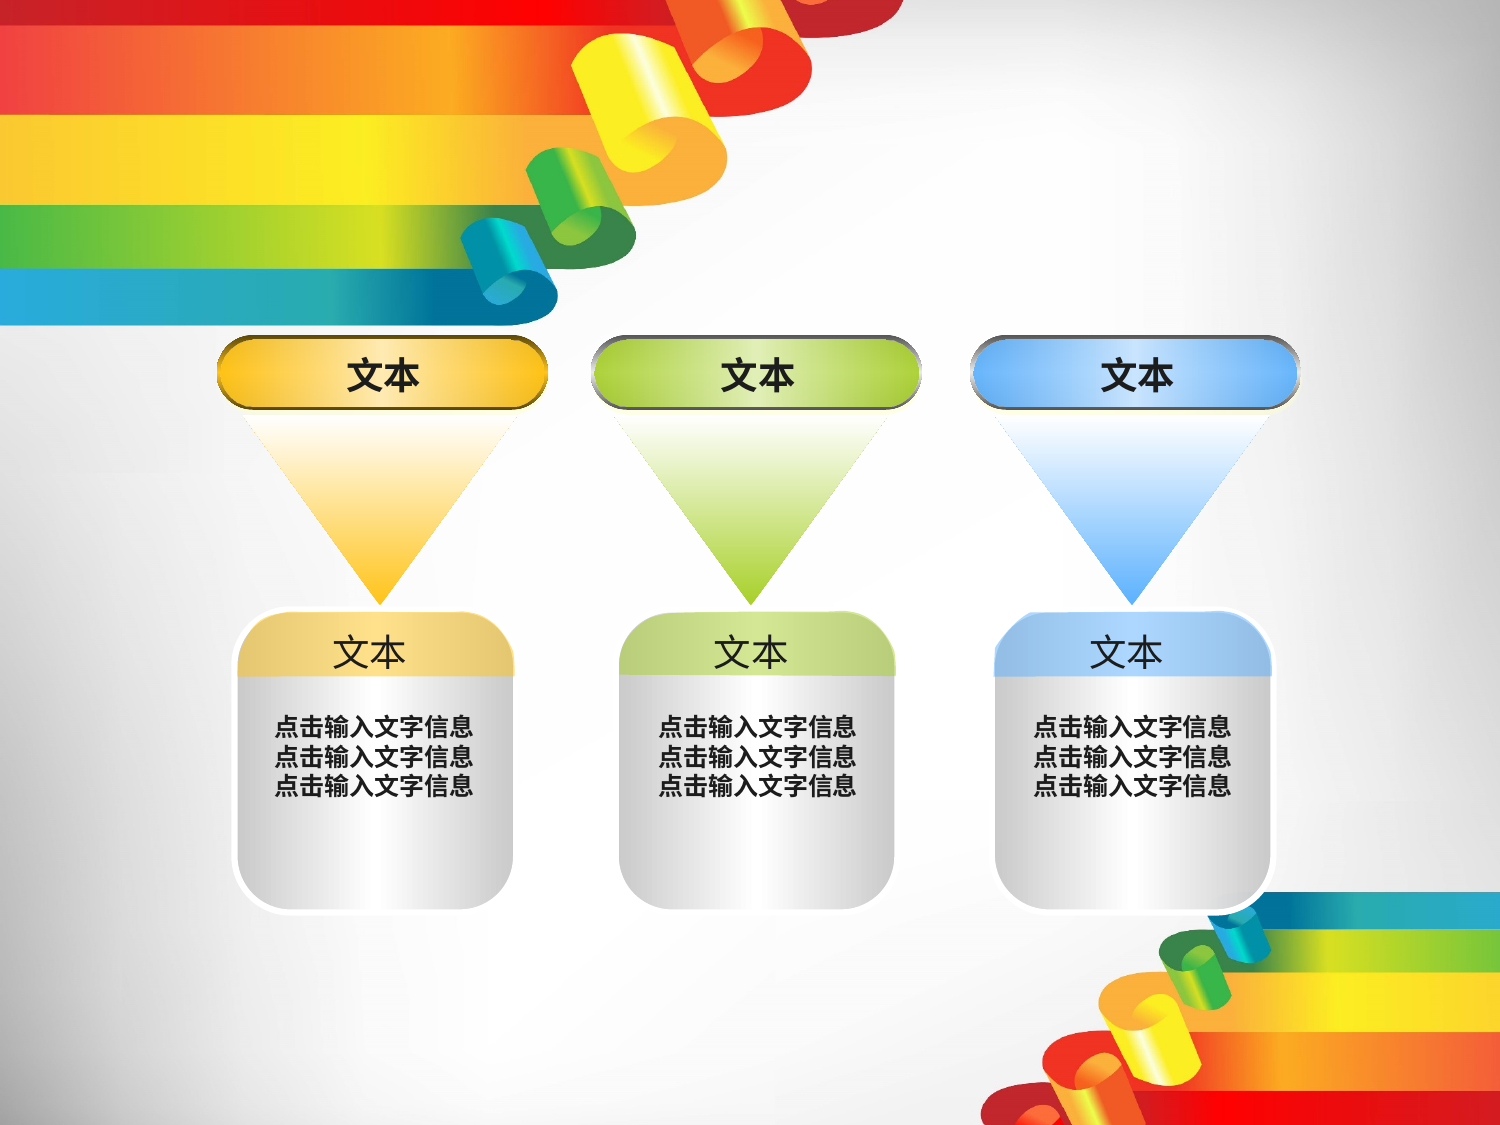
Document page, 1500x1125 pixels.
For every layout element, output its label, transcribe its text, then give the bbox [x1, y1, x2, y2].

text_box [234, 609, 517, 913]
text_box 文本 [1074, 621, 1180, 682]
text_box [242, 414, 518, 606]
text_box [590, 334, 922, 410]
text_box [994, 414, 1270, 606]
text_box [993, 610, 1272, 677]
text_box [991, 609, 1274, 913]
text_box 点击输入文字信息 点击输入文字信息 点击输入文字信息 [993, 703, 1273, 809]
text_box [237, 611, 515, 677]
text_box 点击输入文字信息 点击输入文字信息 点击输入文字信息 [618, 703, 899, 809]
picture [0, 0, 1500, 1125]
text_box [969, 334, 1302, 410]
text_box 文本 [317, 621, 423, 682]
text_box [216, 334, 548, 410]
text_box 点击输入文字信息 点击输入文字信息 点击输入文字信息 [234, 703, 515, 809]
text_box [613, 414, 889, 606]
text_box [615, 609, 898, 913]
text_box 文本 [698, 621, 804, 682]
text_box [619, 610, 896, 677]
